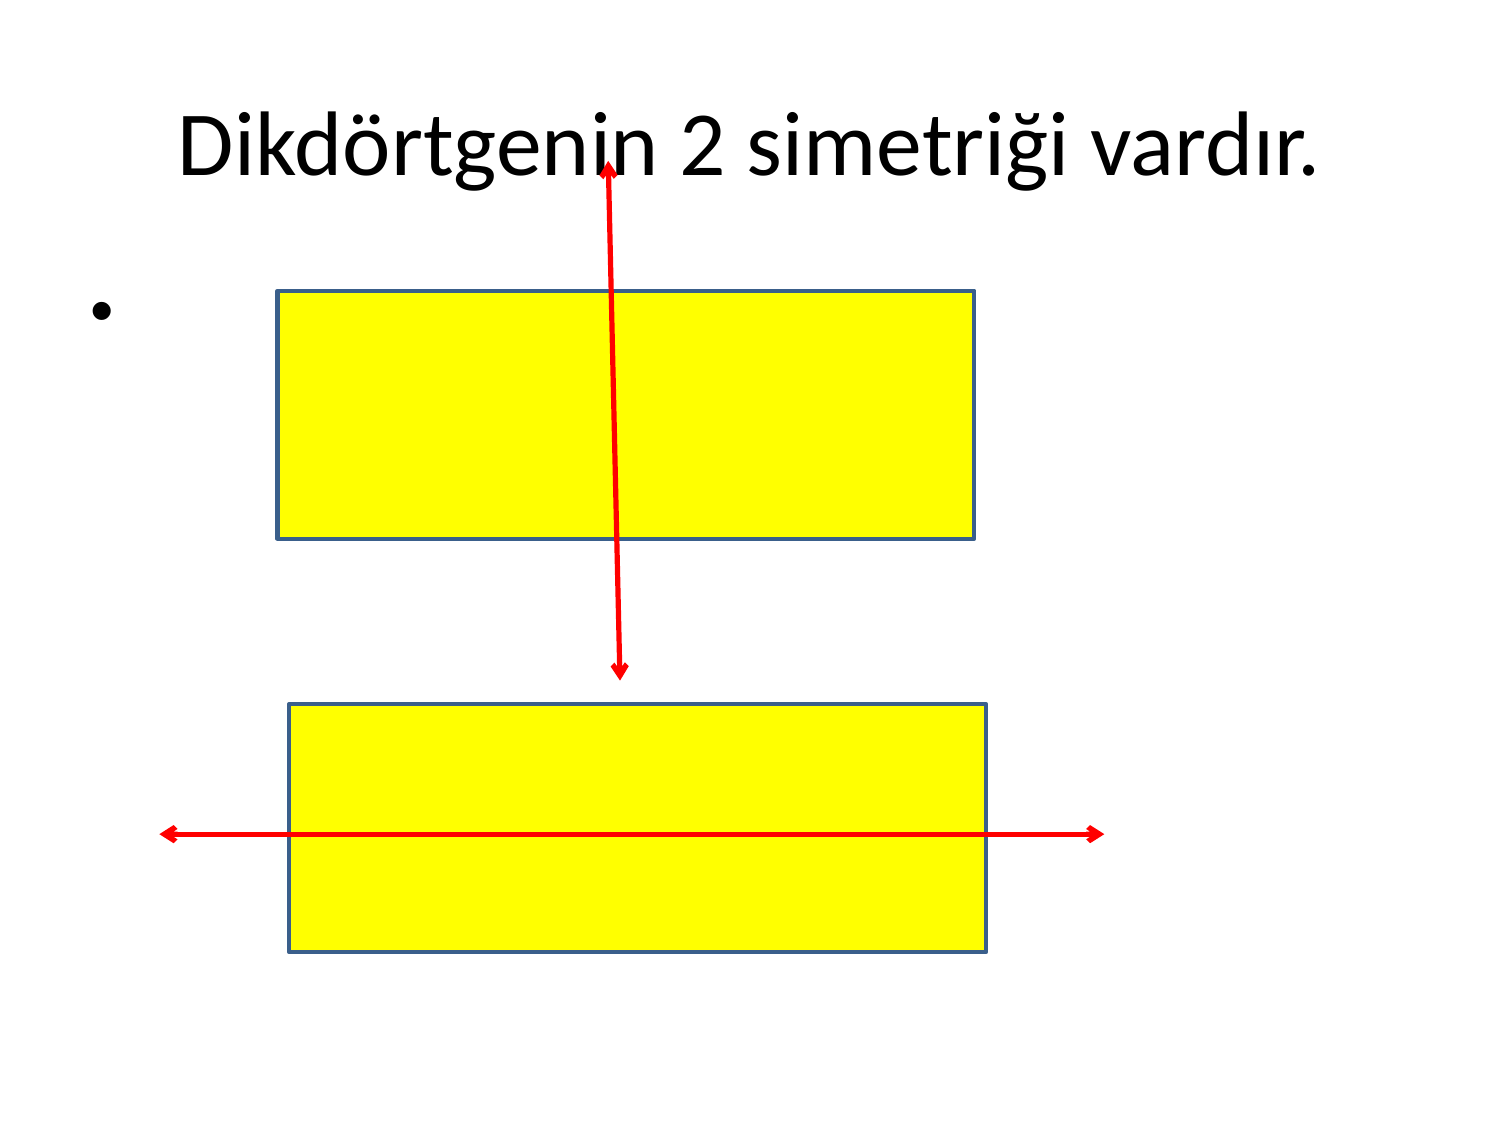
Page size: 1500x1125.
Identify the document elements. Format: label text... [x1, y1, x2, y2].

text_box [287, 702, 988, 832]
title Dikdörtgenin 2 simetriği vardır. [75, 45, 1425, 233]
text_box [607, 160, 621, 681]
text_box [287, 843, 988, 954]
text_box [275, 289, 602, 541]
list [75, 262, 1425, 1005]
text_box [626, 289, 976, 541]
